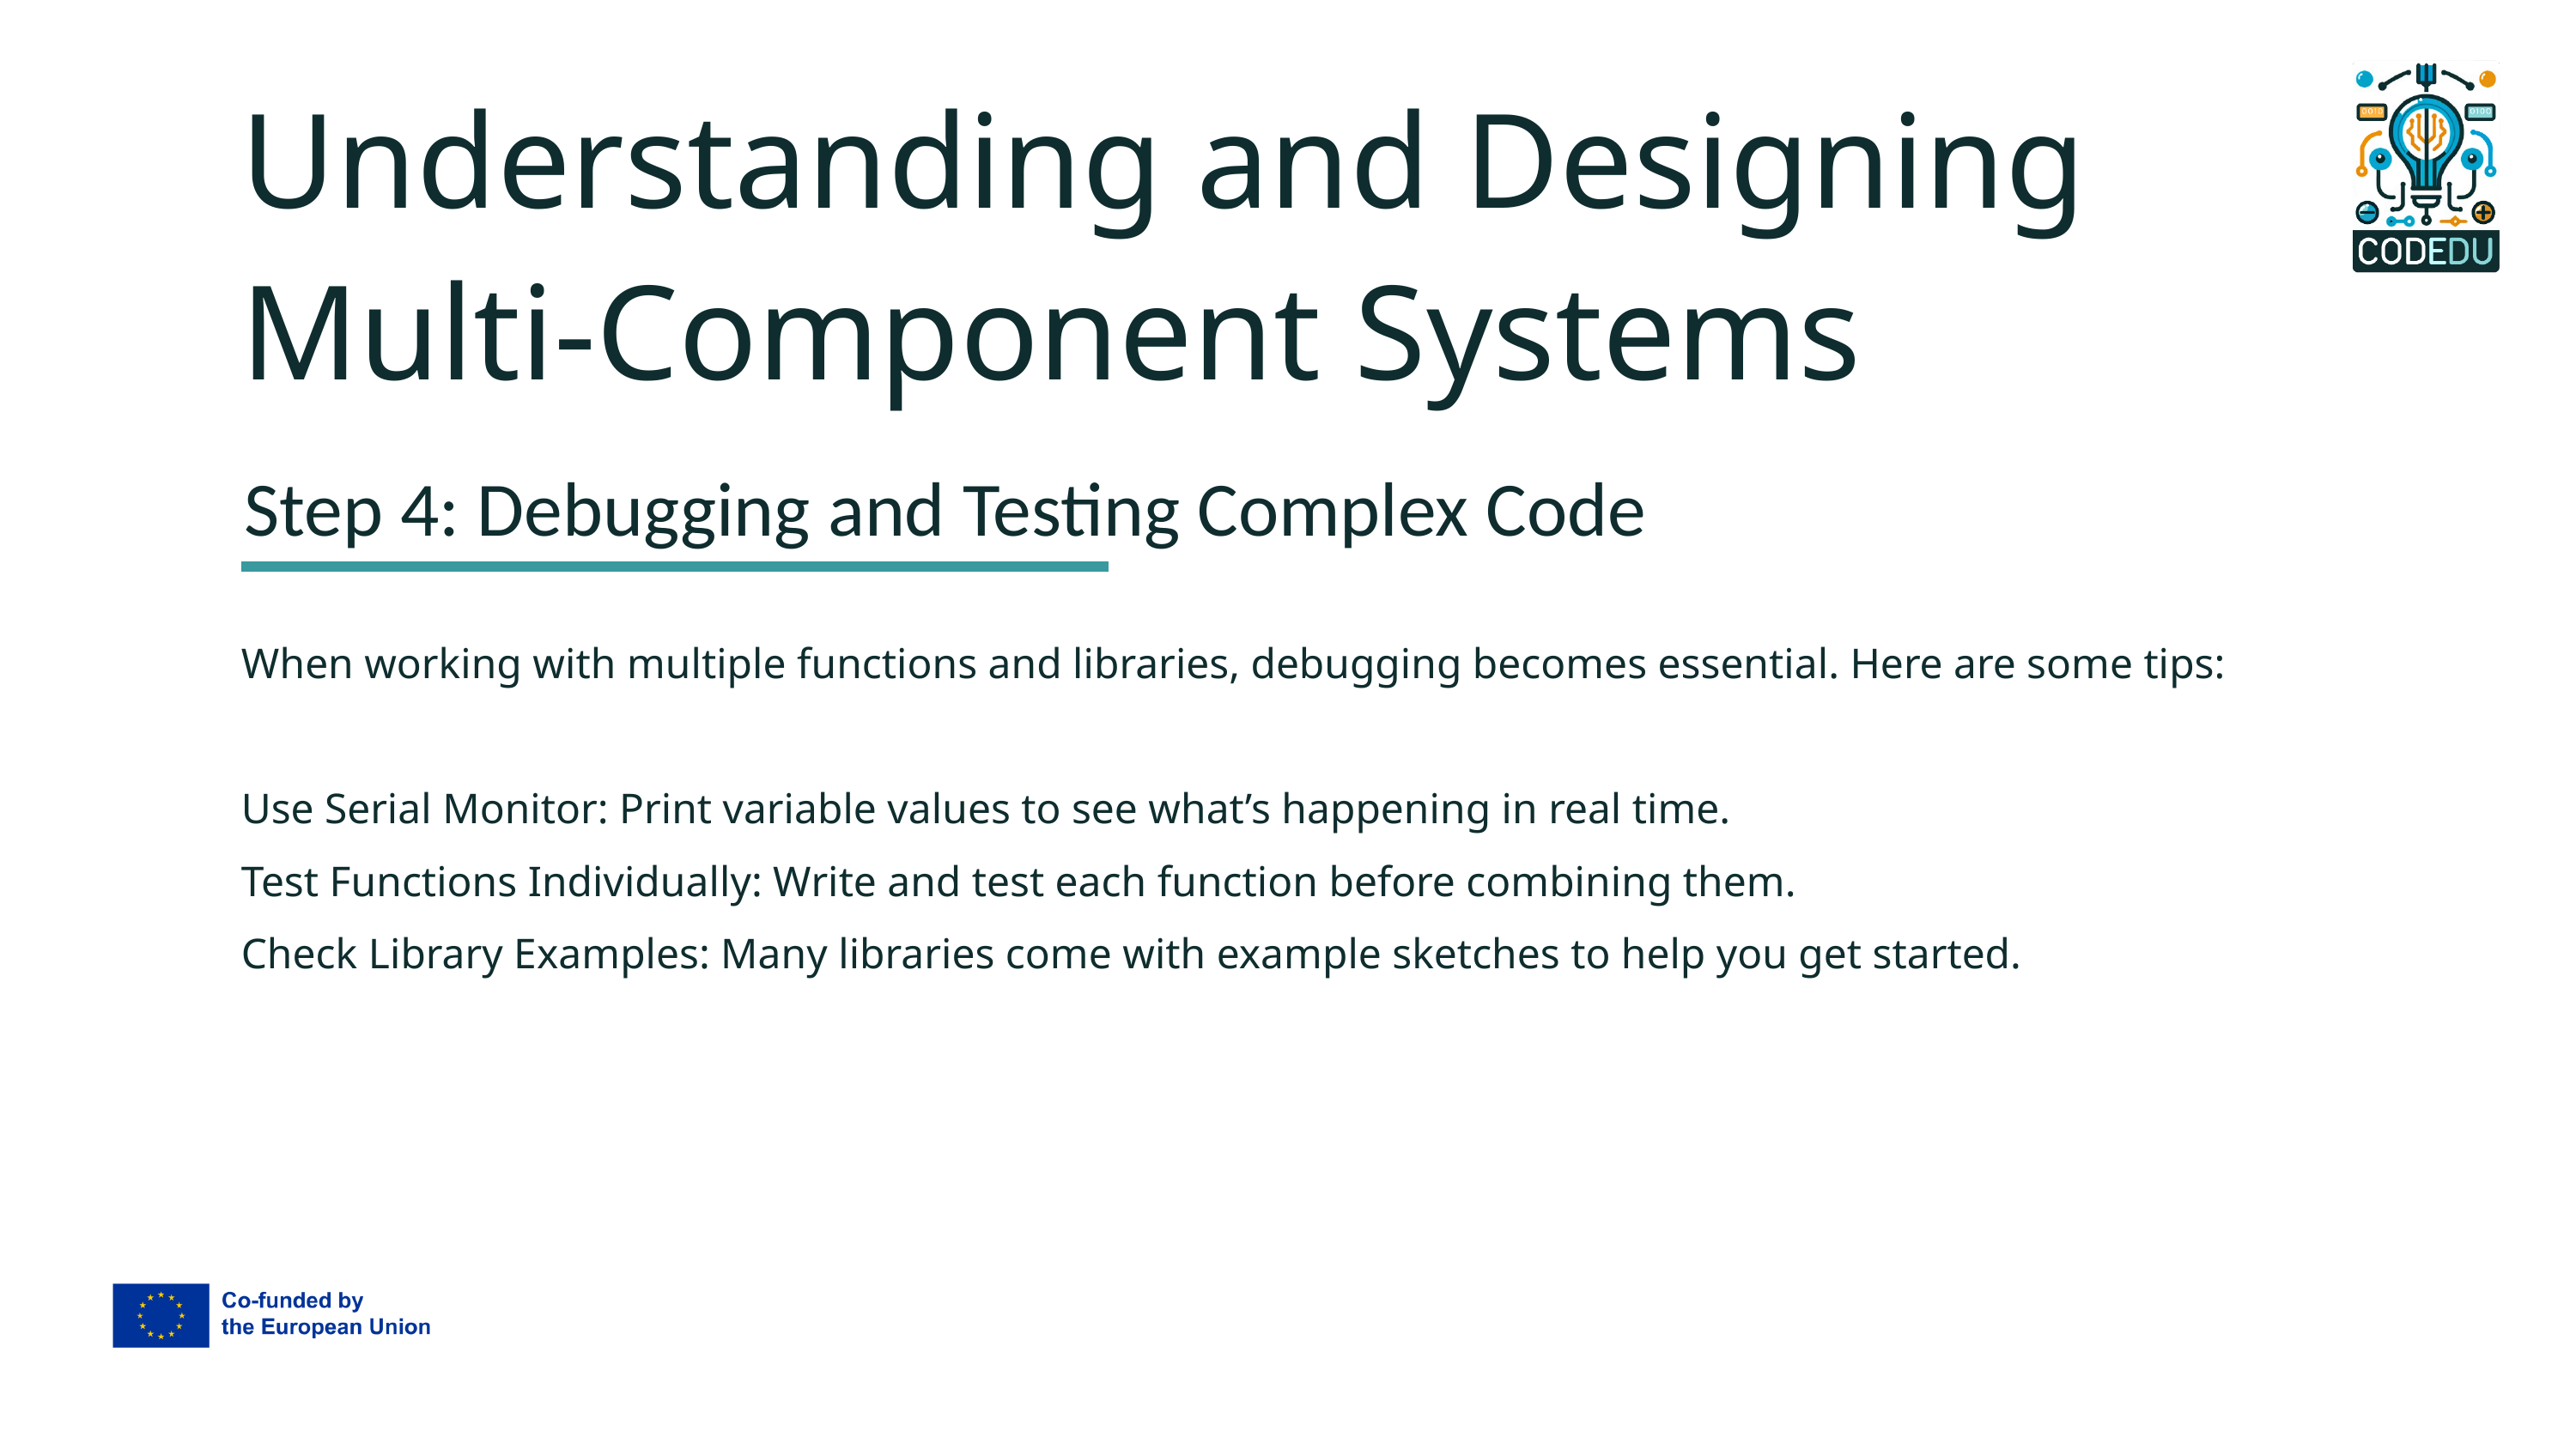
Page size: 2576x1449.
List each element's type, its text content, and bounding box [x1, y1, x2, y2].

text_box Understanding and Designing Multi-Component Systems [240, 61, 2226, 407]
text_box [107, 1278, 443, 1353]
picture [2221, 0, 2576, 395]
text_box Step 4: Debugging and Testing Complex Code [244, 421, 2399, 552]
text_box When working with multiple functions and libraries, debugging becomes essential. Here are some tips: Use Serial Monitor: Print variable values to see what’s happening in real time. Test Functions Individually: Write and test each function before combining them. Check Library Examples: Many libraries come with example sketches to help you get started. [240, 615, 2385, 1050]
